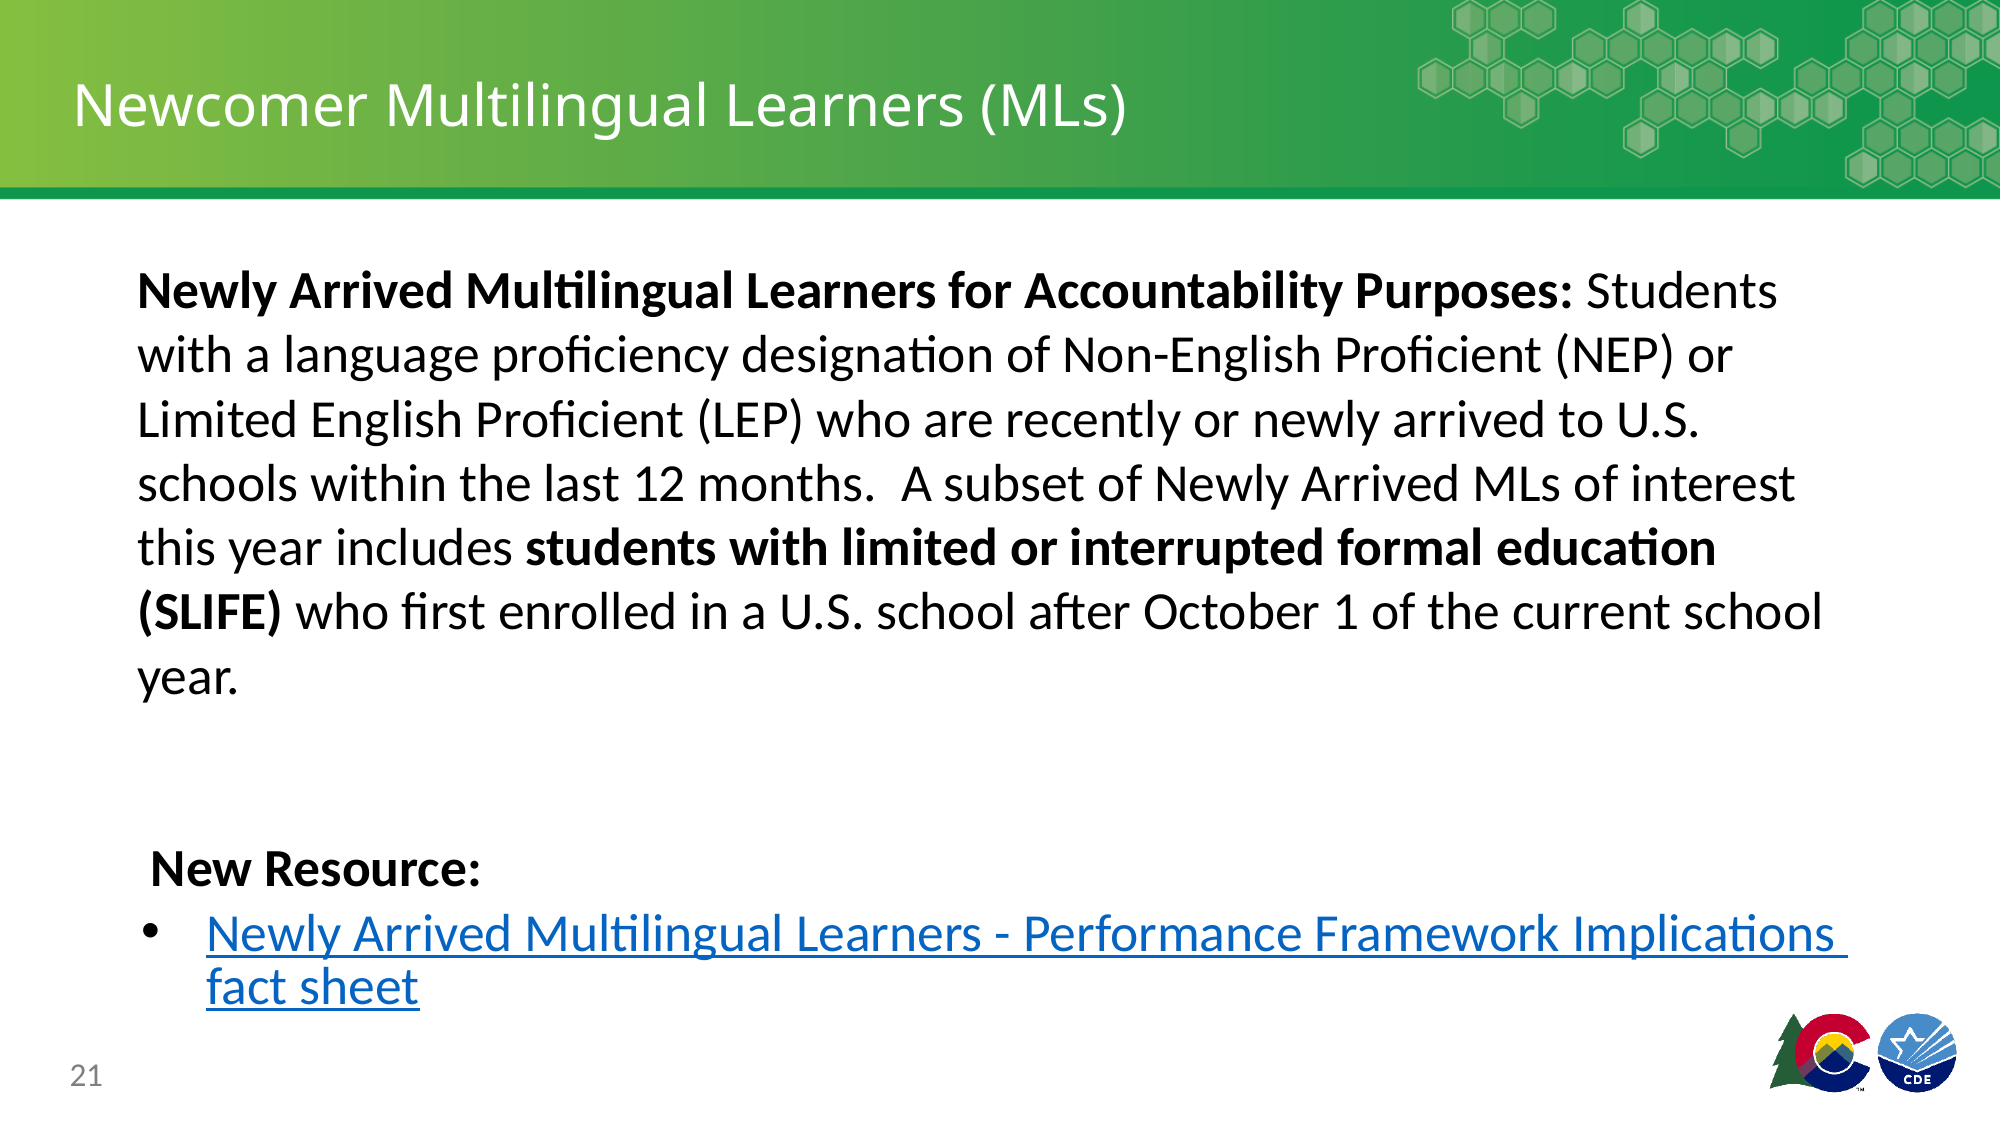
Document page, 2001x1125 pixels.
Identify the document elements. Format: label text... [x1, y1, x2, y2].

title Newcomer Multilingual Learners (MLs) [72, 33, 1396, 182]
picture [0, 0, 2000, 200]
list Newly Arrived Multilingual Learners for Accountability Purposes: Students with a language proficiency designation of Non-English Proficient (NEP) or Limited English Proficient (LEP) who are recently or newly arrived to U.S. schools within the last 12 months. A subset of Newly Arrived MLs of interest this year includes students with limited or interrupted formal education (SLIFE) who first enrolled in a U.S. school after October 1 of the current school year. New Resource: Newly Arrived Multilingual Learners - Performance Framework Implications fact sheet [137, 254, 1863, 969]
slide_number 21 [54, 1042, 505, 1103]
picture [1768, 1012, 1957, 1093]
